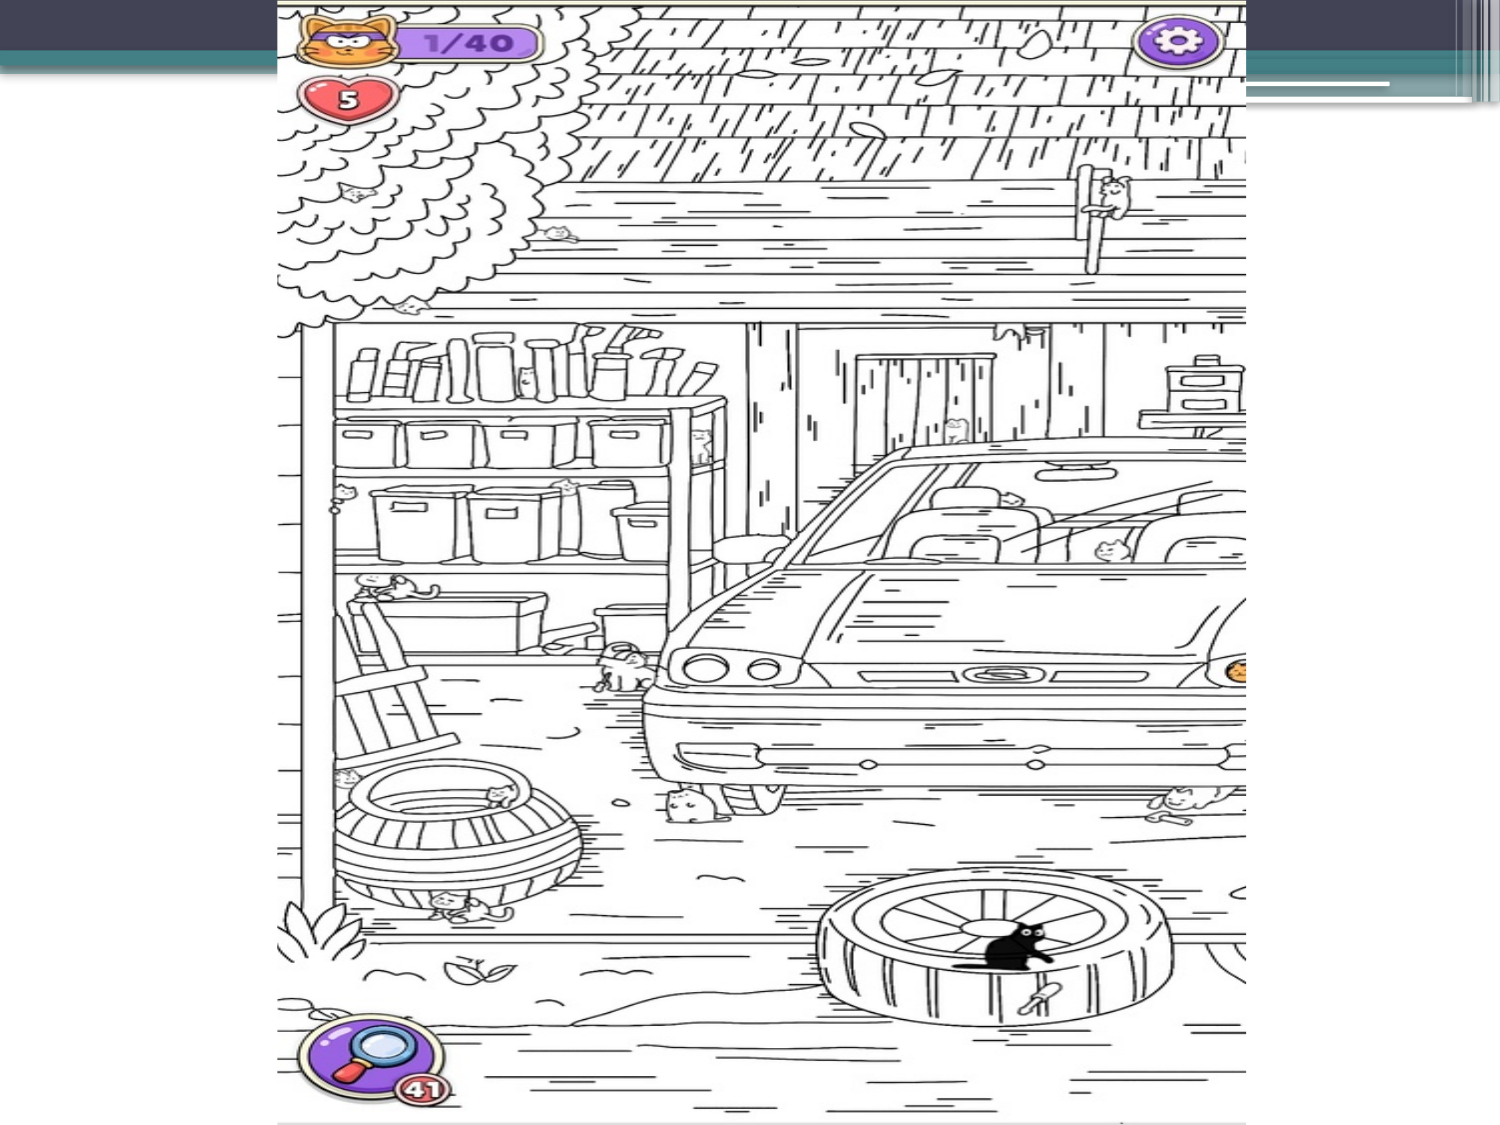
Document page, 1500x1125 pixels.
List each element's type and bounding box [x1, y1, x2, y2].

picture [277, 0, 1247, 1125]
